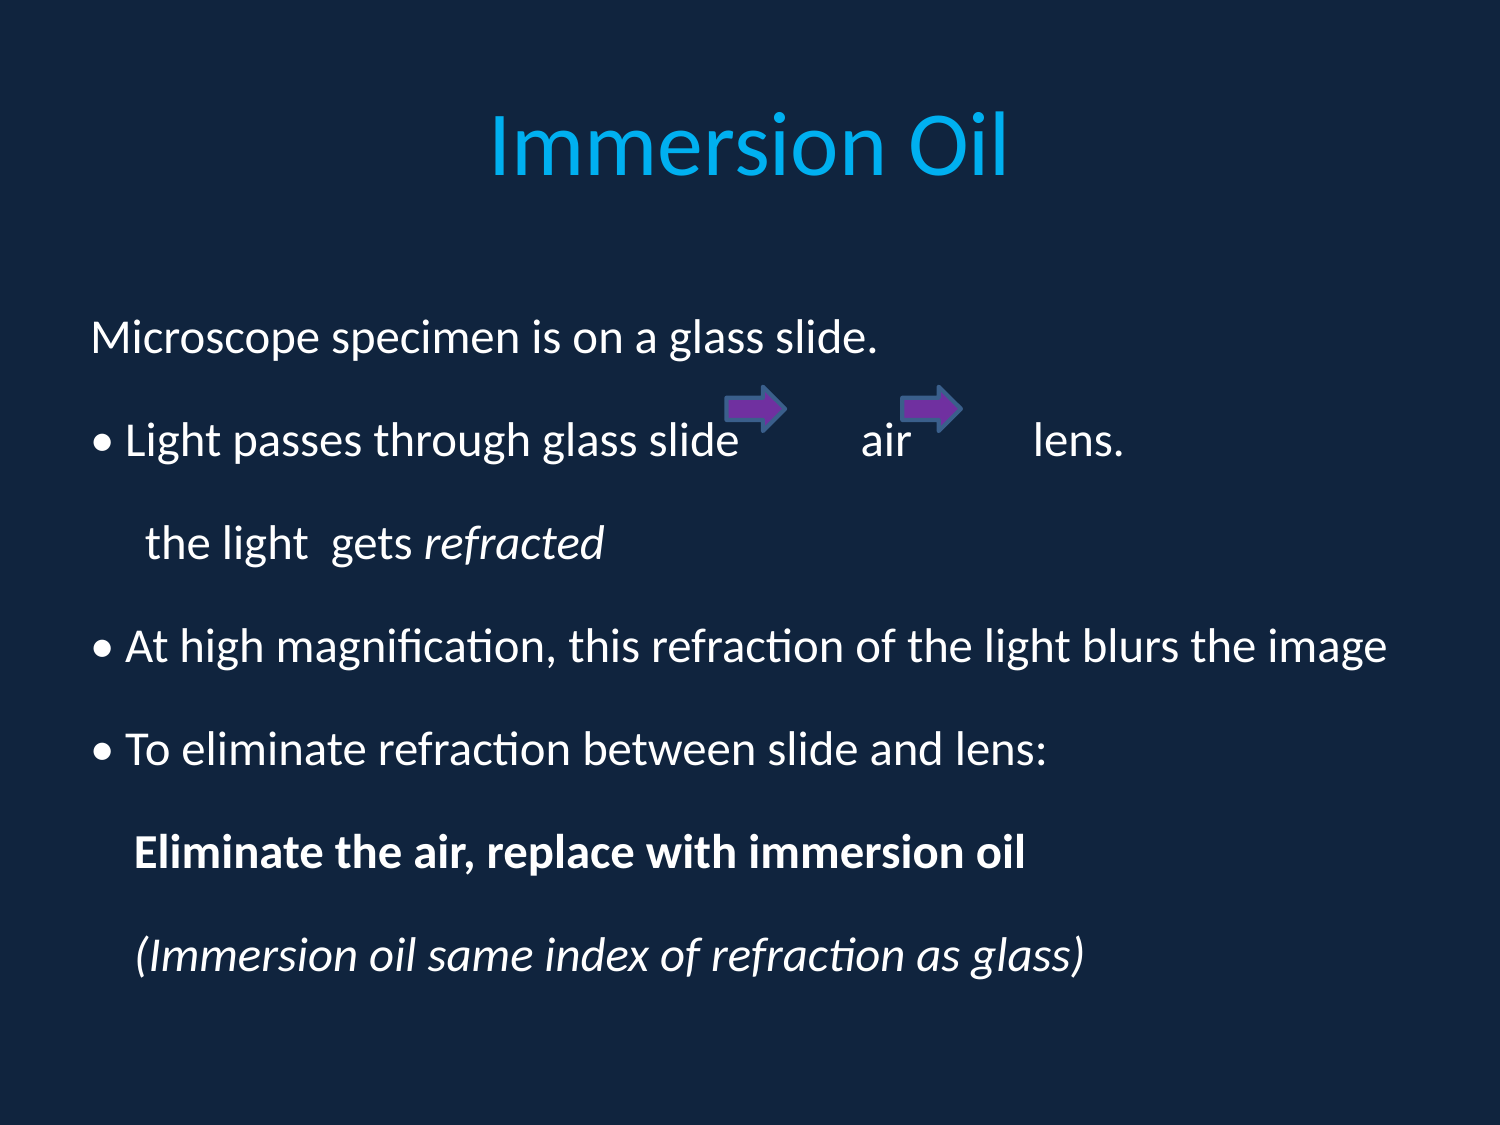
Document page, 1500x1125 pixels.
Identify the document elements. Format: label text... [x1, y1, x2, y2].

text_box [900, 384, 963, 433]
title Immersion Oil [75, 45, 1425, 233]
text_box [724, 384, 788, 433]
list Microscope specimen is on a glass slide. • Light passes through glass slide air lens. the light gets refracted • At high magnification, this refraction of the light blurs the image • To eliminate refraction between slide and lens: Eliminate the air, replace with immersion oil (Immersion oil same index of refraction as glass) [75, 262, 1425, 1005]
